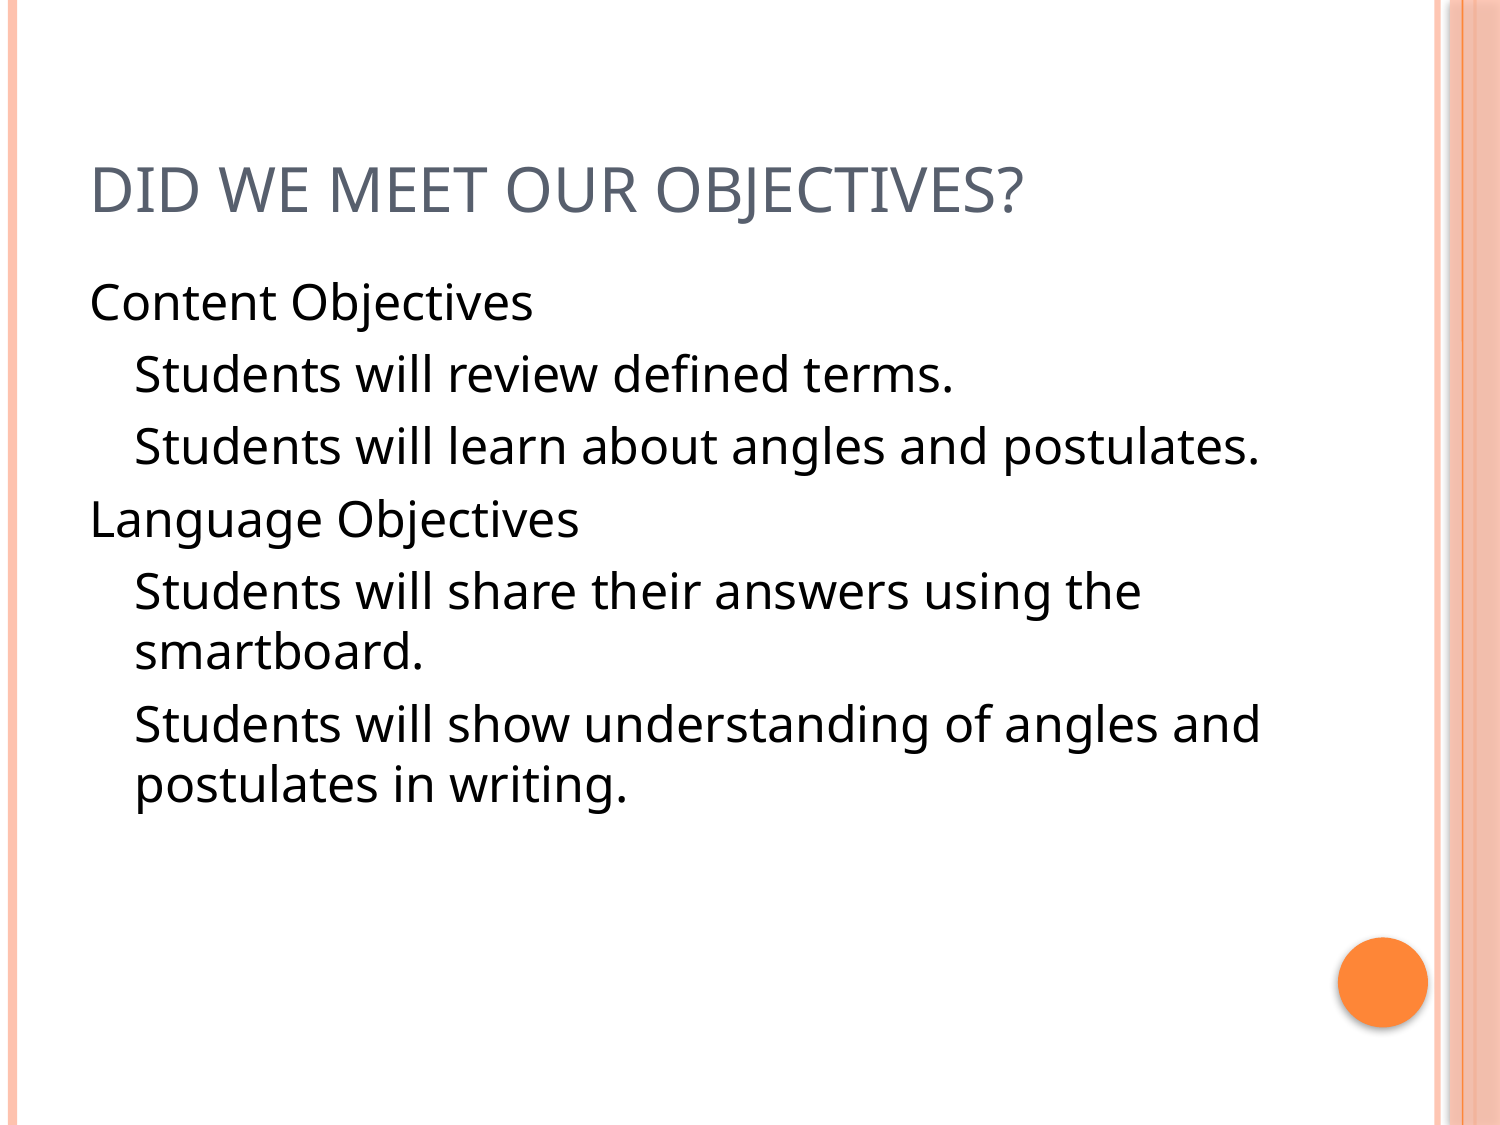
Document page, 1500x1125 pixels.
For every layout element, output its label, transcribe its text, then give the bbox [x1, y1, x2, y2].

list Content Objectives Students will review defined terms. Students will learn about angles and postulates. Language Objectives Students will share their answers using the smartboard. Students will show understanding of angles and postulates in writing. [75, 262, 1300, 1062]
title Did we meet our objectives? [75, 45, 1300, 233]
